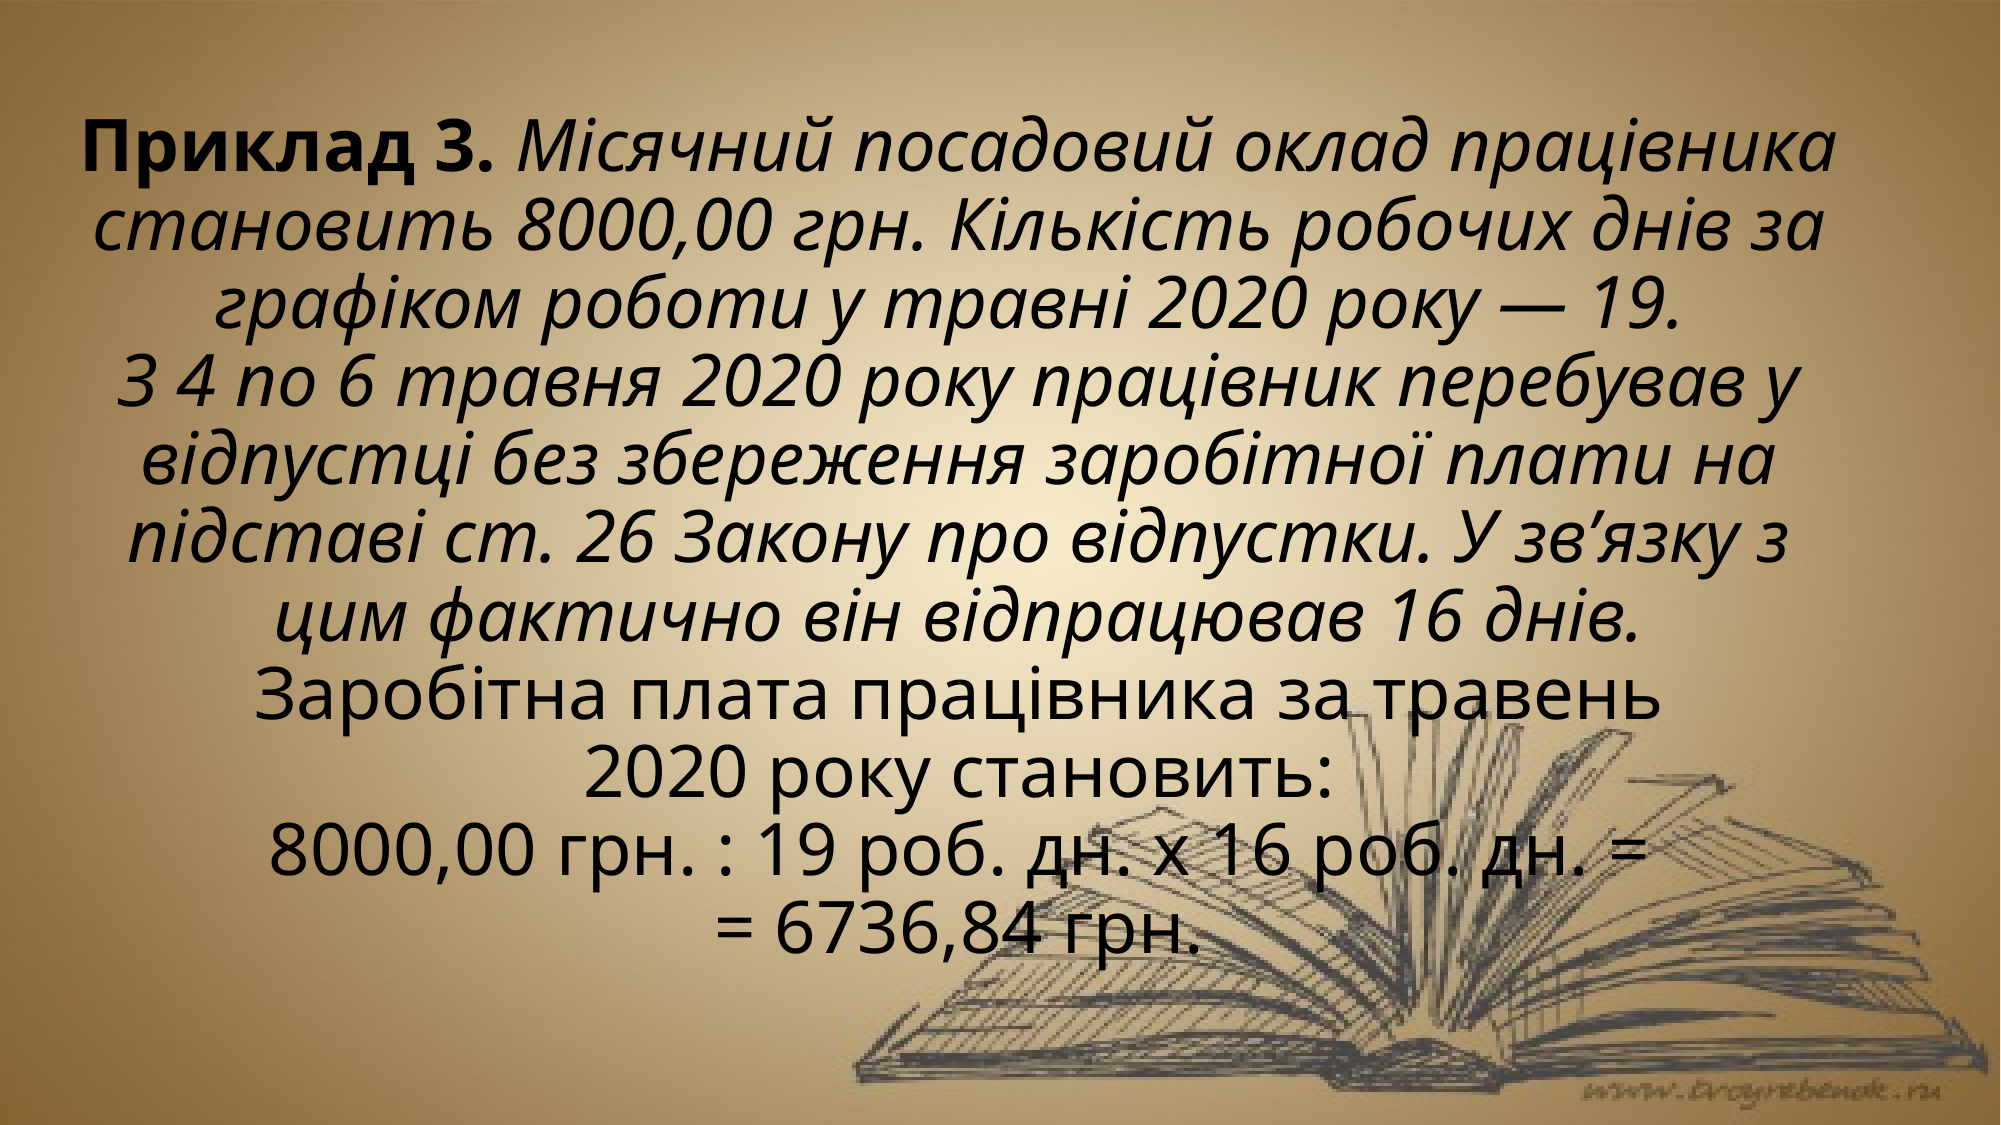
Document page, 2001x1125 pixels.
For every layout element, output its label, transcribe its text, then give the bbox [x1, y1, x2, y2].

title Приклад 3. Місячний посадовий оклад працівника становить 8000,00 грн. Кількість робочих днів за графіком роботи у травні 2020 року — 19. З 4 по 6 травня 2020 року працівник перебував у відпустці без збереження заробітної плати на підставі ст. 26 Закону про відпустки. У зв’язку з цим фактично він відпрацював 16 днів. Заробітна плата працівника за травень 2020 року становить: 8000,00 грн. : 19 роб. дн. х 16 роб. дн. = = 6736,84 грн. [55, 59, 1863, 1106]
picture [0, 0, 2001, 1125]
